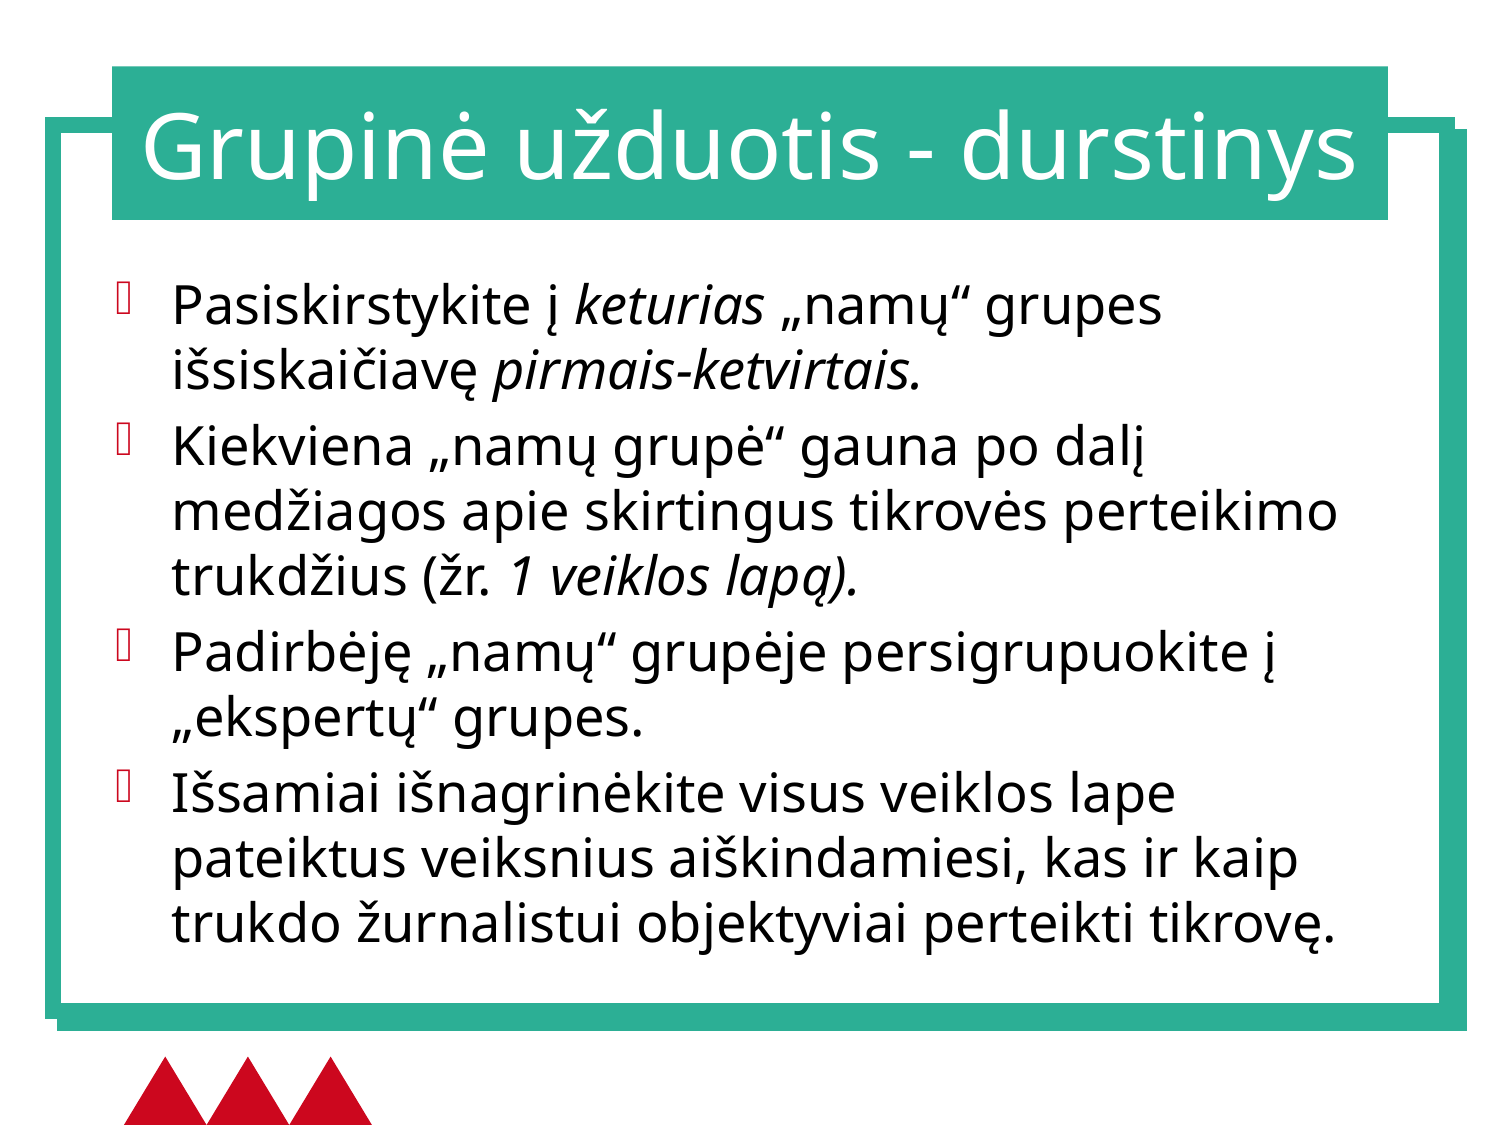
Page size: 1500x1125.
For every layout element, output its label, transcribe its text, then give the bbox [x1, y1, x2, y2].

list Pasiskirstykite į keturias „namų“ grupes išsiskaičiavę pirmais-ketvirtais. Kiekviena „namų grupė“ gauna po dalį medžiagos apie skirtingus tikrovės perteikimo trukdžius (žr. 1 veiklos lapą). Padirbėję „namų“ grupėje persigrupuokite į „ekspertų“ grupes. Išsamiai išnagrinėkite visus veiklos lape pateiktus veiksnius aiškindamiesi, kas ir kaip trukdo žurnalistui objektyviai perteikti tikrovę. [100, 262, 1400, 1047]
title Grupinė užduotis - durstinys [112, 66, 1388, 220]
